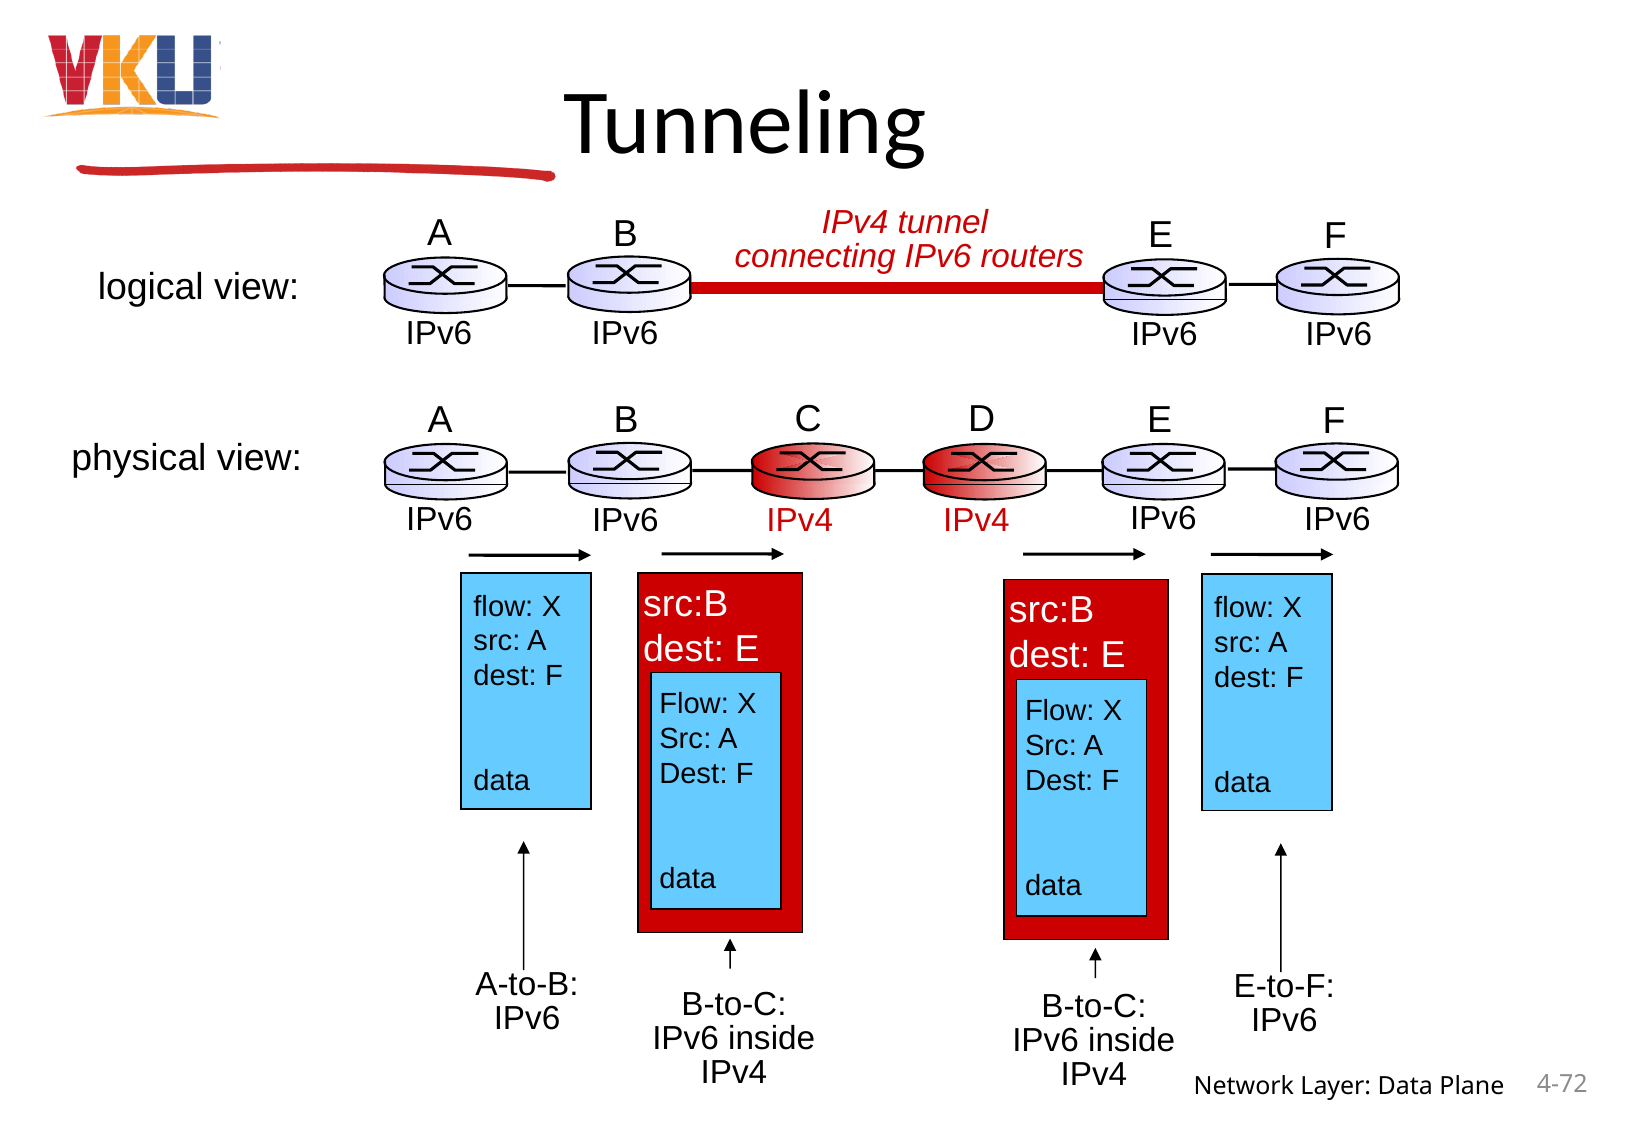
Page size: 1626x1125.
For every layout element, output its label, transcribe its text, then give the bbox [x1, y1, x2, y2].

slide_number 4-72 [1502, 1062, 1603, 1107]
picture [32, 21, 228, 129]
text_box D [953, 386, 1011, 442]
picture [72, 158, 561, 188]
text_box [458, 555, 595, 1045]
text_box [751, 443, 876, 500]
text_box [923, 443, 1047, 500]
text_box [384, 386, 692, 546]
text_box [627, 553, 832, 1100]
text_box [1101, 387, 1399, 546]
title Tunneling [54, 35, 1436, 198]
text_box IPv4 [751, 508, 849, 546]
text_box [1198, 554, 1352, 1048]
text_box C [779, 386, 837, 441]
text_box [81, 199, 1401, 361]
footer Network Layer: Data Plane [1196, 1062, 1502, 1102]
text_box IPv4 [928, 508, 1025, 546]
text_box physical view: [56, 425, 318, 486]
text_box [993, 553, 1192, 1102]
